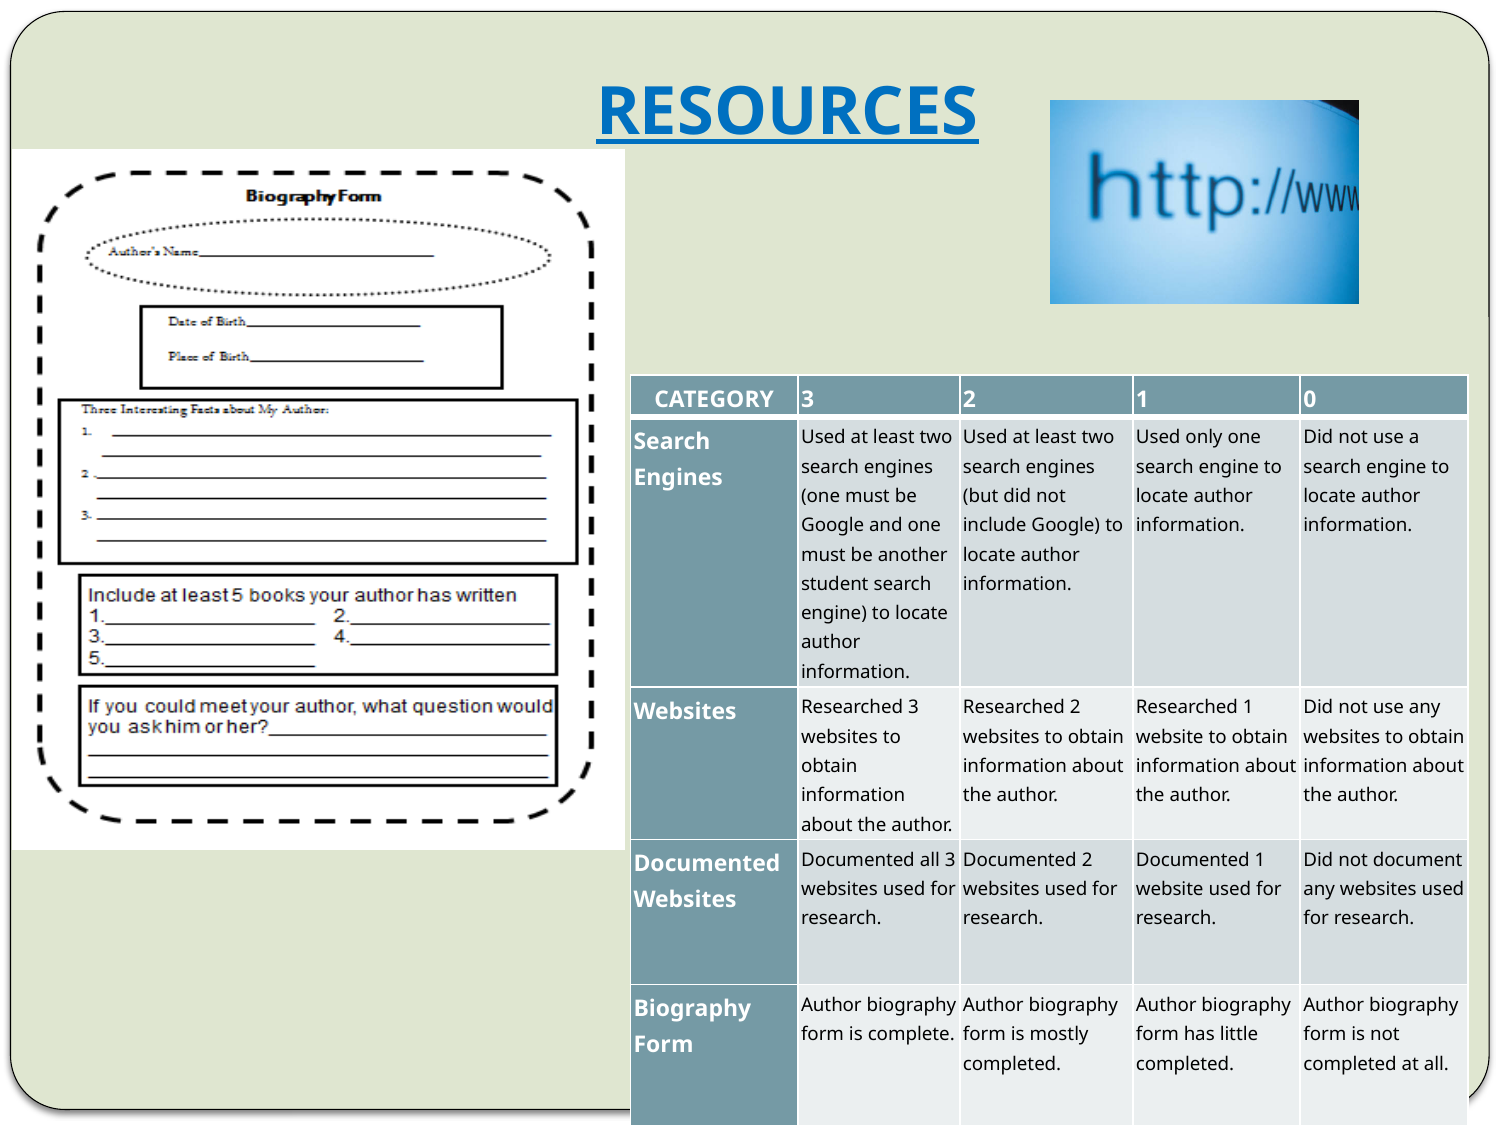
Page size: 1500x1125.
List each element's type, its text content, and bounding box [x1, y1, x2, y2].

table_cell Did not document any websites used for research. [1301, 840, 1467, 984]
picture [12, 149, 626, 851]
table_cell Used at least two search engines (but did not include Google) to locate author information. [961, 420, 1132, 686]
table_cell Researched 1 website to obtain information about the author. [1134, 688, 1299, 839]
table_cell Documented all 3 websites used for research. [799, 840, 959, 984]
text_box [631, 265, 1500, 341]
table_header 2 [961, 376, 1132, 414]
table_cell Used only one search engine to locate author information. [1134, 420, 1299, 686]
table_header CATEGORY [631, 376, 797, 414]
table_cell Biography Form [631, 985, 797, 1125]
table_cell Search Engines [631, 420, 797, 686]
table_header 3 [799, 376, 959, 414]
table_cell Documented 2 websites used for research. [961, 840, 1132, 984]
table_cell Documented 1 website used for research. [1134, 840, 1299, 984]
title RESOURCES [150, 45, 1425, 163]
table_header 0 [1301, 376, 1467, 414]
table_cell Did not use any websites to obtain information about the author. [1301, 688, 1467, 839]
table_cell Author biography form is not completed at all. [1301, 985, 1467, 1125]
picture [1355, 197, 1359, 210]
table_header 1 [1134, 376, 1299, 414]
table_cell Researched 3 websites to obtain information about the author. [799, 688, 959, 839]
table_cell Websites [631, 688, 797, 839]
table_cell Did not use a search engine to locate author information. [1301, 420, 1467, 686]
table_cell Author biography form is complete. [799, 985, 959, 1125]
picture [1049, 100, 1359, 304]
table_cell Author biography form has little completed. [1134, 985, 1299, 1125]
table_cell Documented Websites [631, 840, 797, 984]
table_cell Used at least two search engines (one must be Google and one must be another student search engine) to locate author information. [799, 420, 959, 686]
table_cell Researched 2 websites to obtain information about the author. [961, 688, 1132, 839]
table_cell Author biography form is mostly completed. [961, 985, 1132, 1125]
